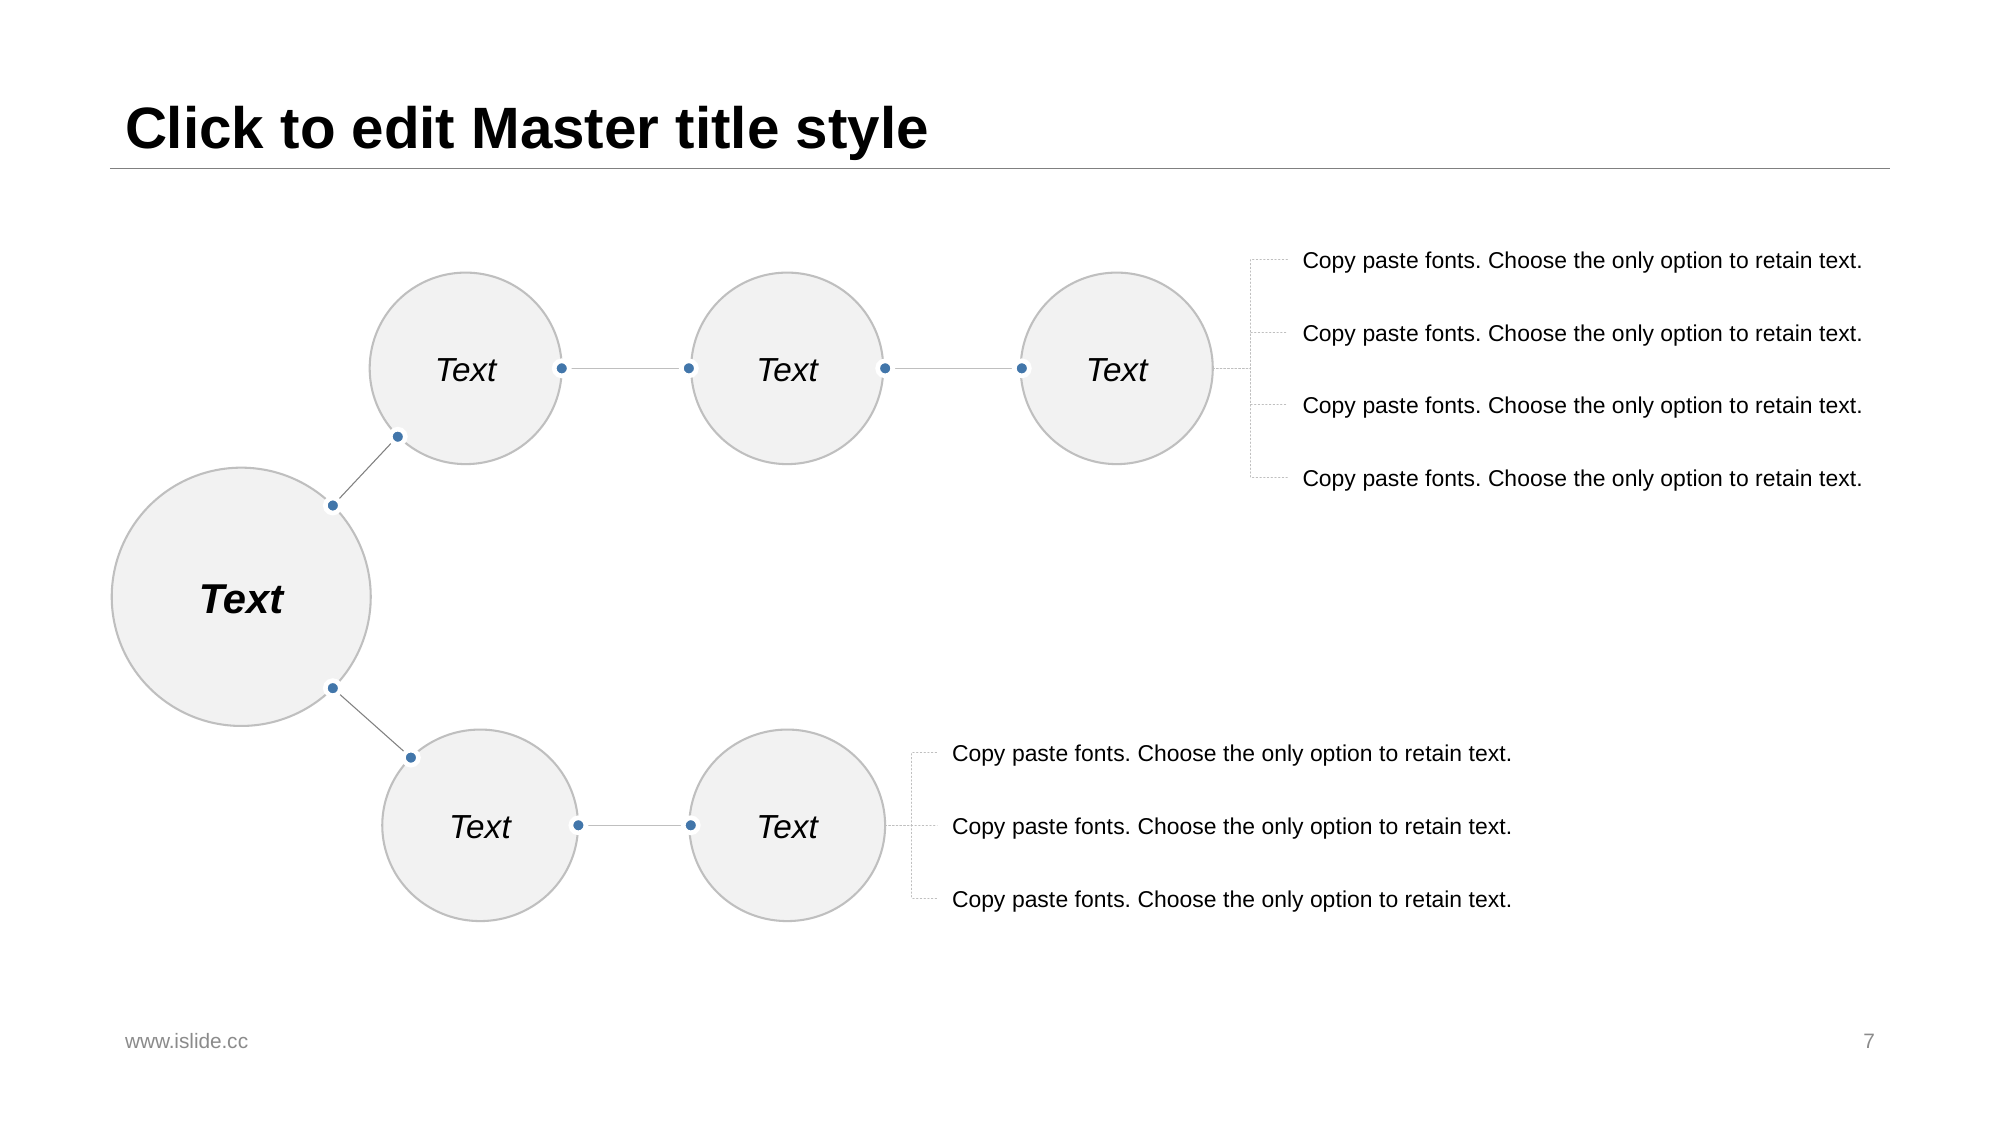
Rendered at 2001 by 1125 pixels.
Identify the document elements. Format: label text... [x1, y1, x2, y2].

title Click to edit Master title style [109, 0, 1890, 169]
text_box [111, 230, 1890, 928]
slide_number 7 [1412, 1023, 1890, 1058]
footer www.islide.cc [109, 1023, 790, 1058]
